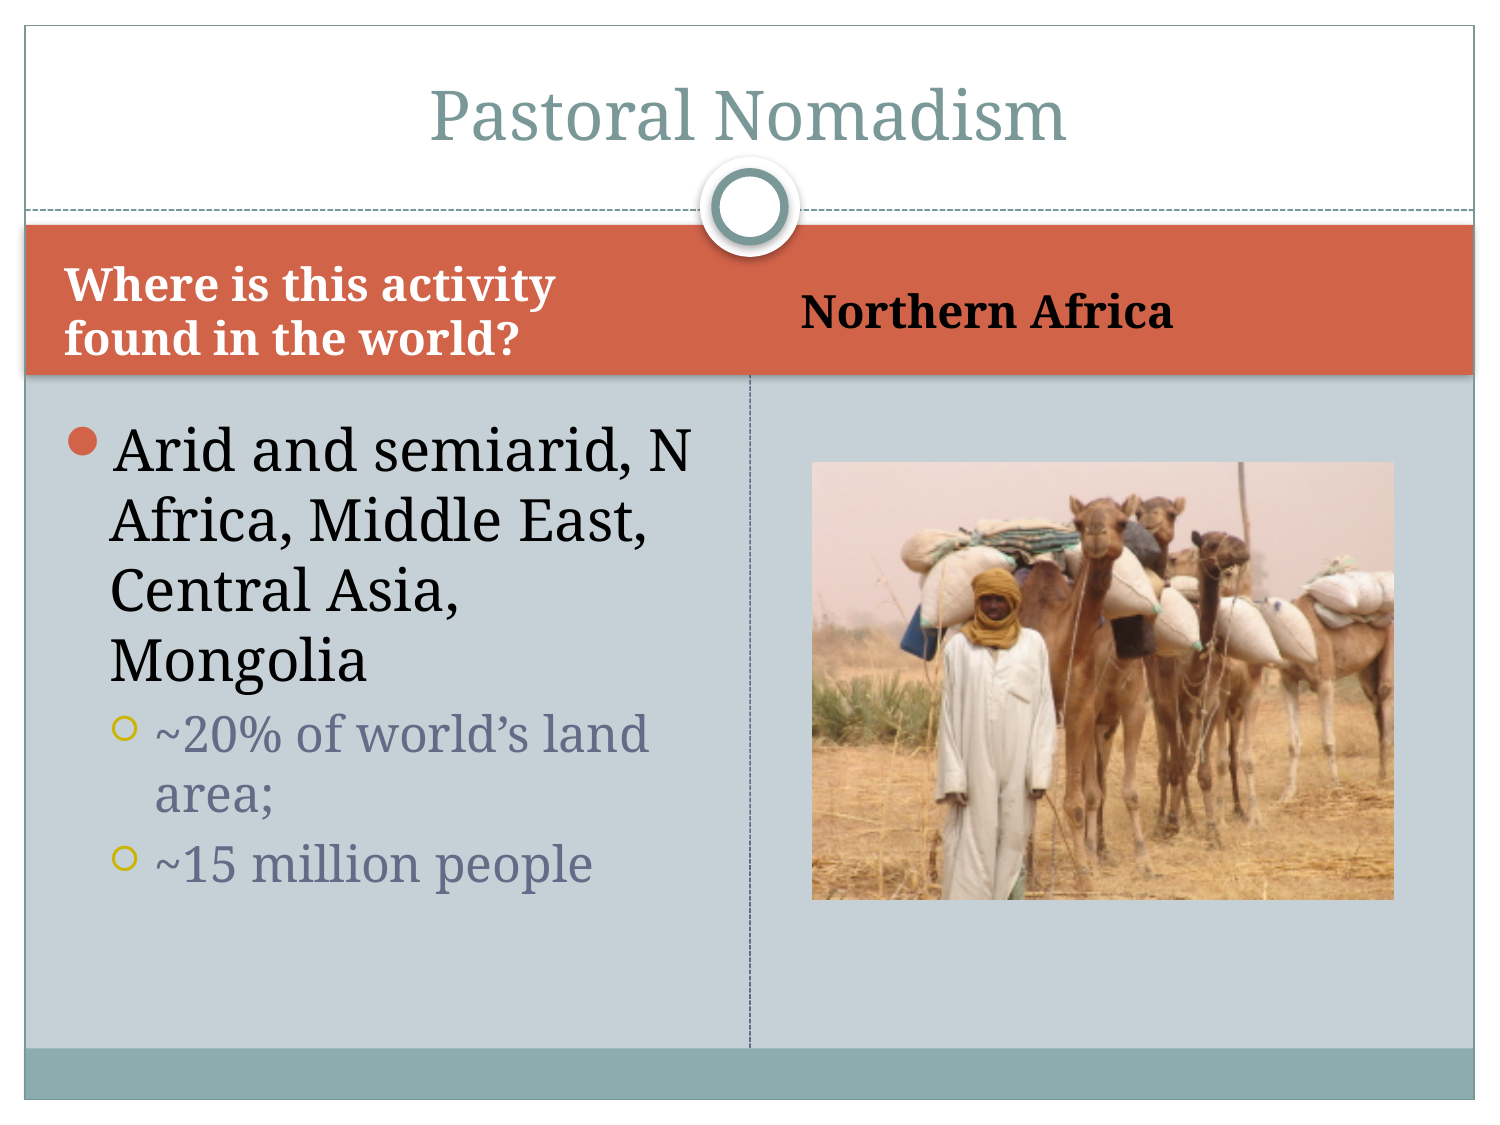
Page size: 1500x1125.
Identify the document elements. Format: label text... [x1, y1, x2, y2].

title Pastoral Nomadism [49, 37, 1450, 162]
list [812, 462, 1394, 901]
list Northern Africa [785, 249, 1450, 371]
list Where is this activity found in the world? [48, 249, 714, 371]
list Arid and semiarid, N Africa, Middle East, Central Asia, Mongolia ~20% of world’s land area; ~15 million people [49, 405, 713, 1032]
